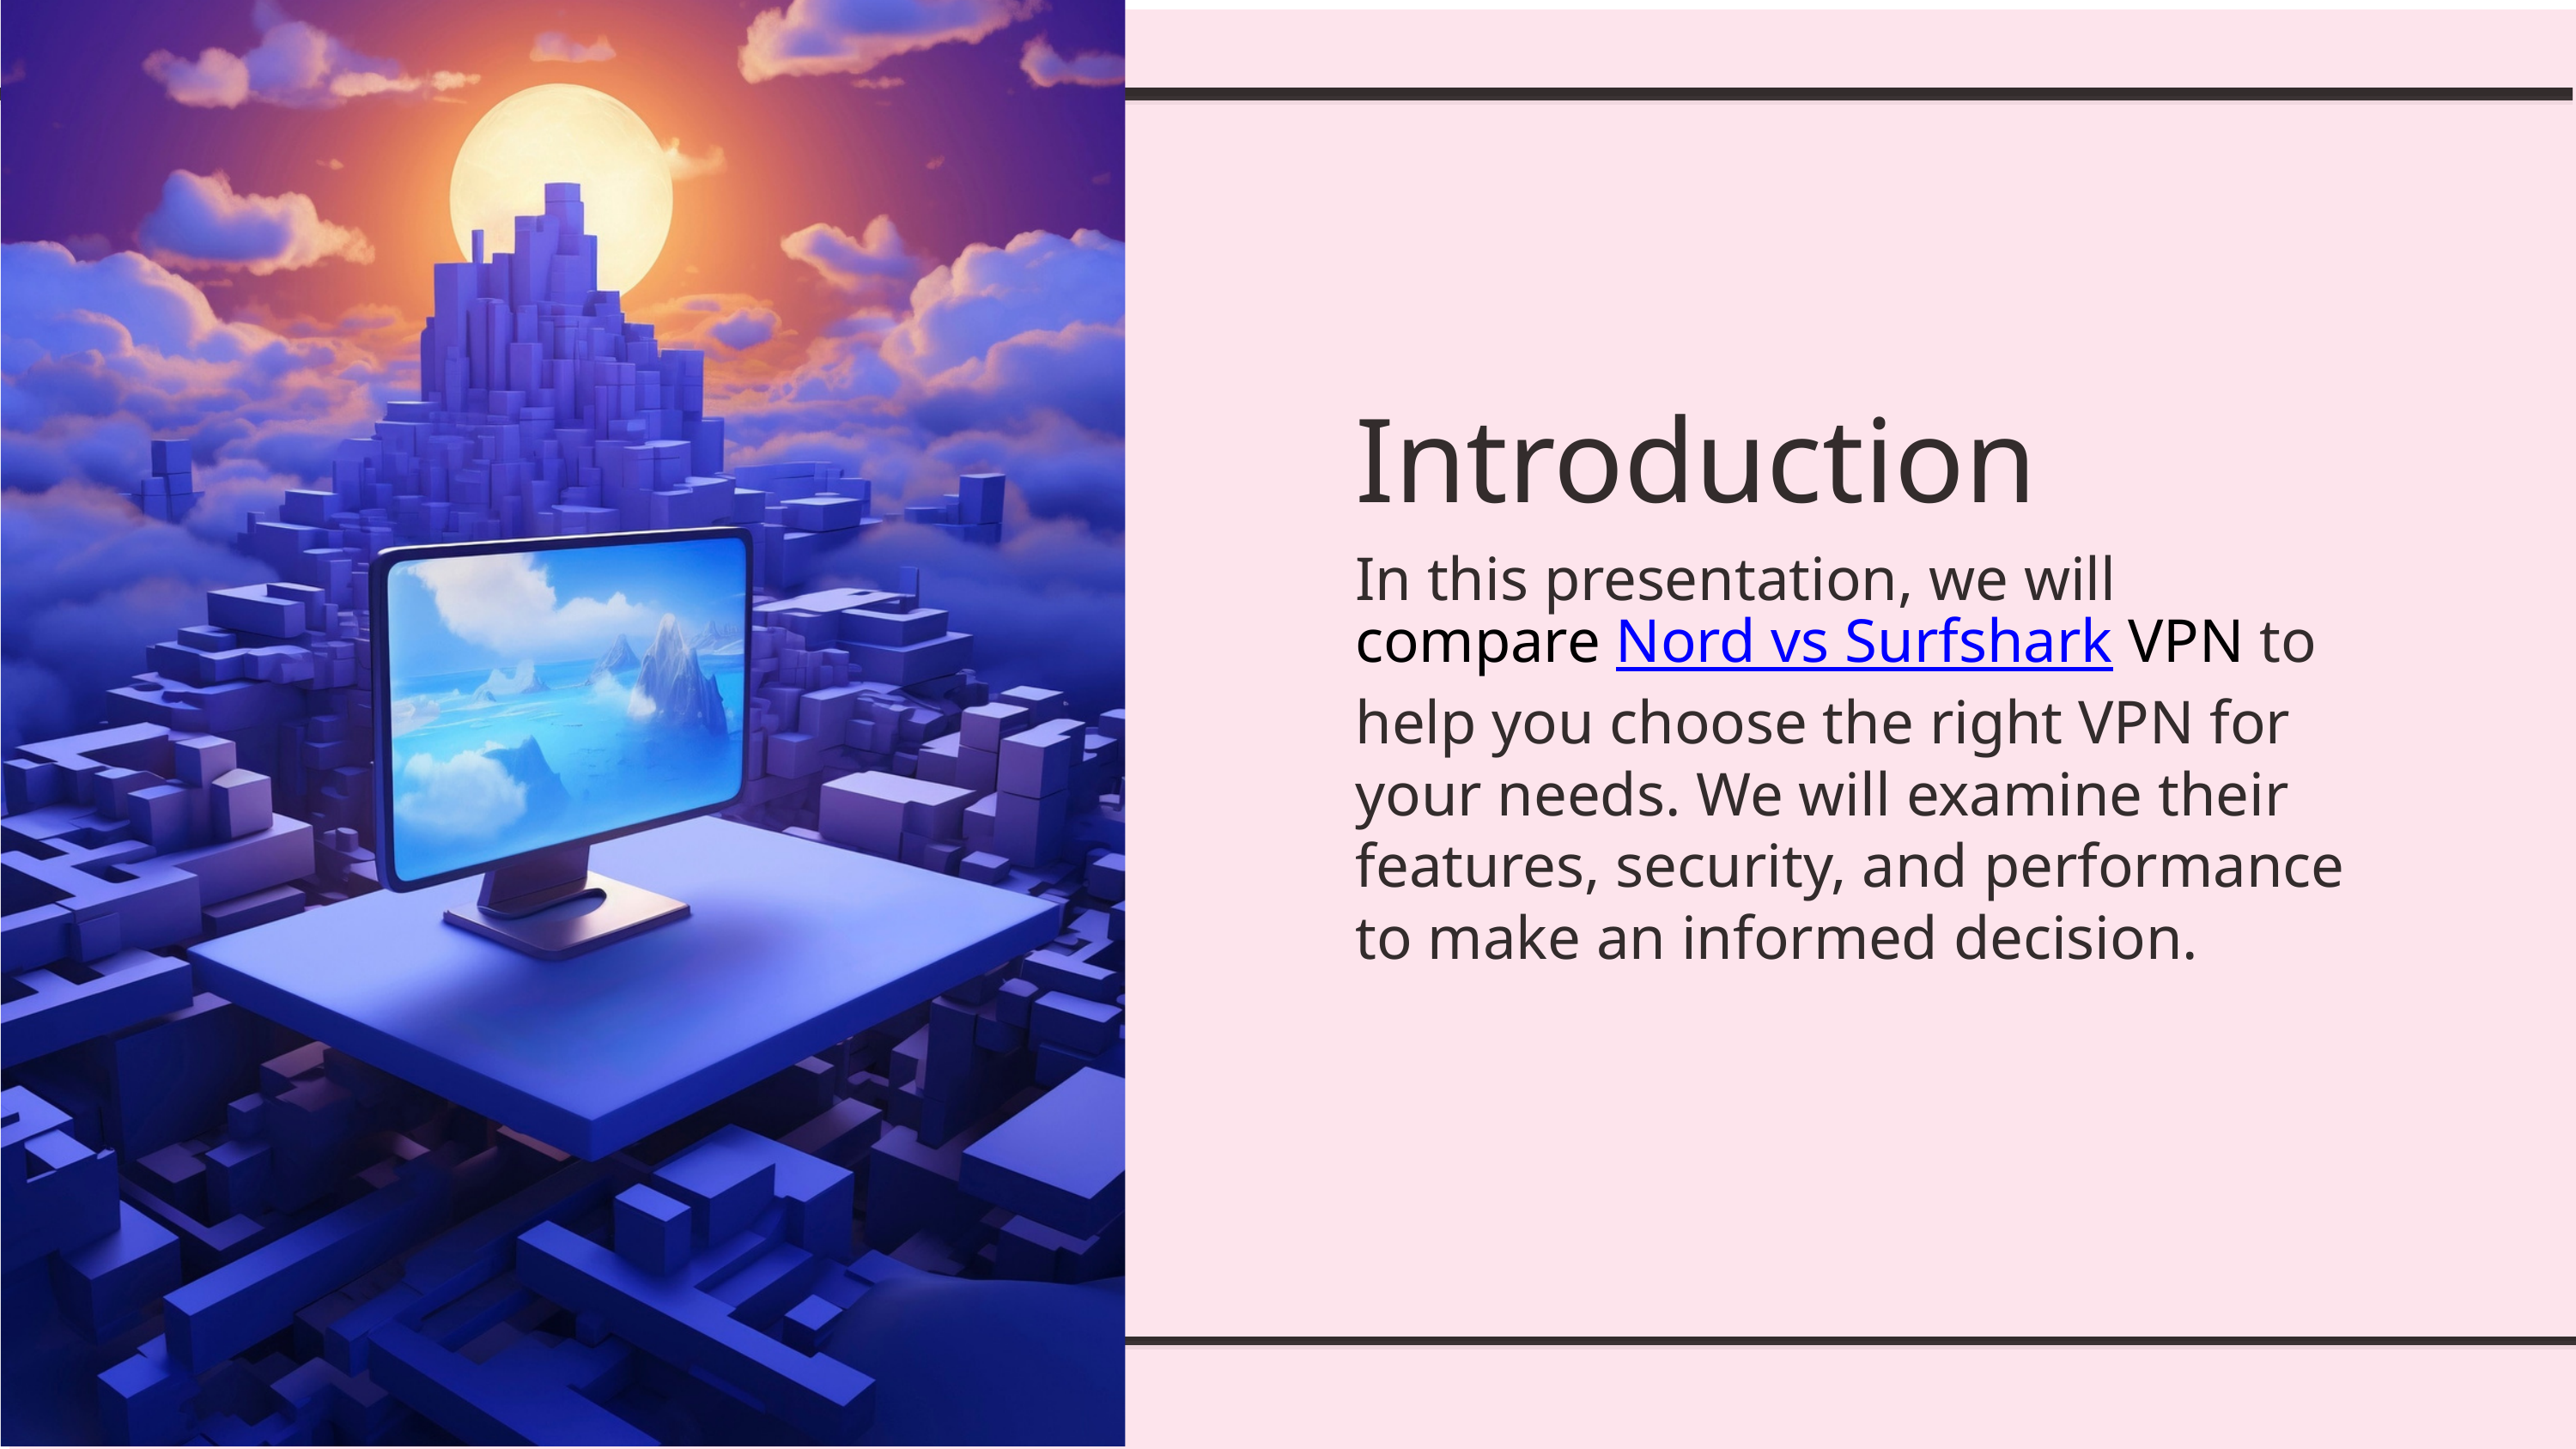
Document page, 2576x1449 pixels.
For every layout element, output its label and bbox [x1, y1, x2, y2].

text_box [0, 0, 2576, 1449]
